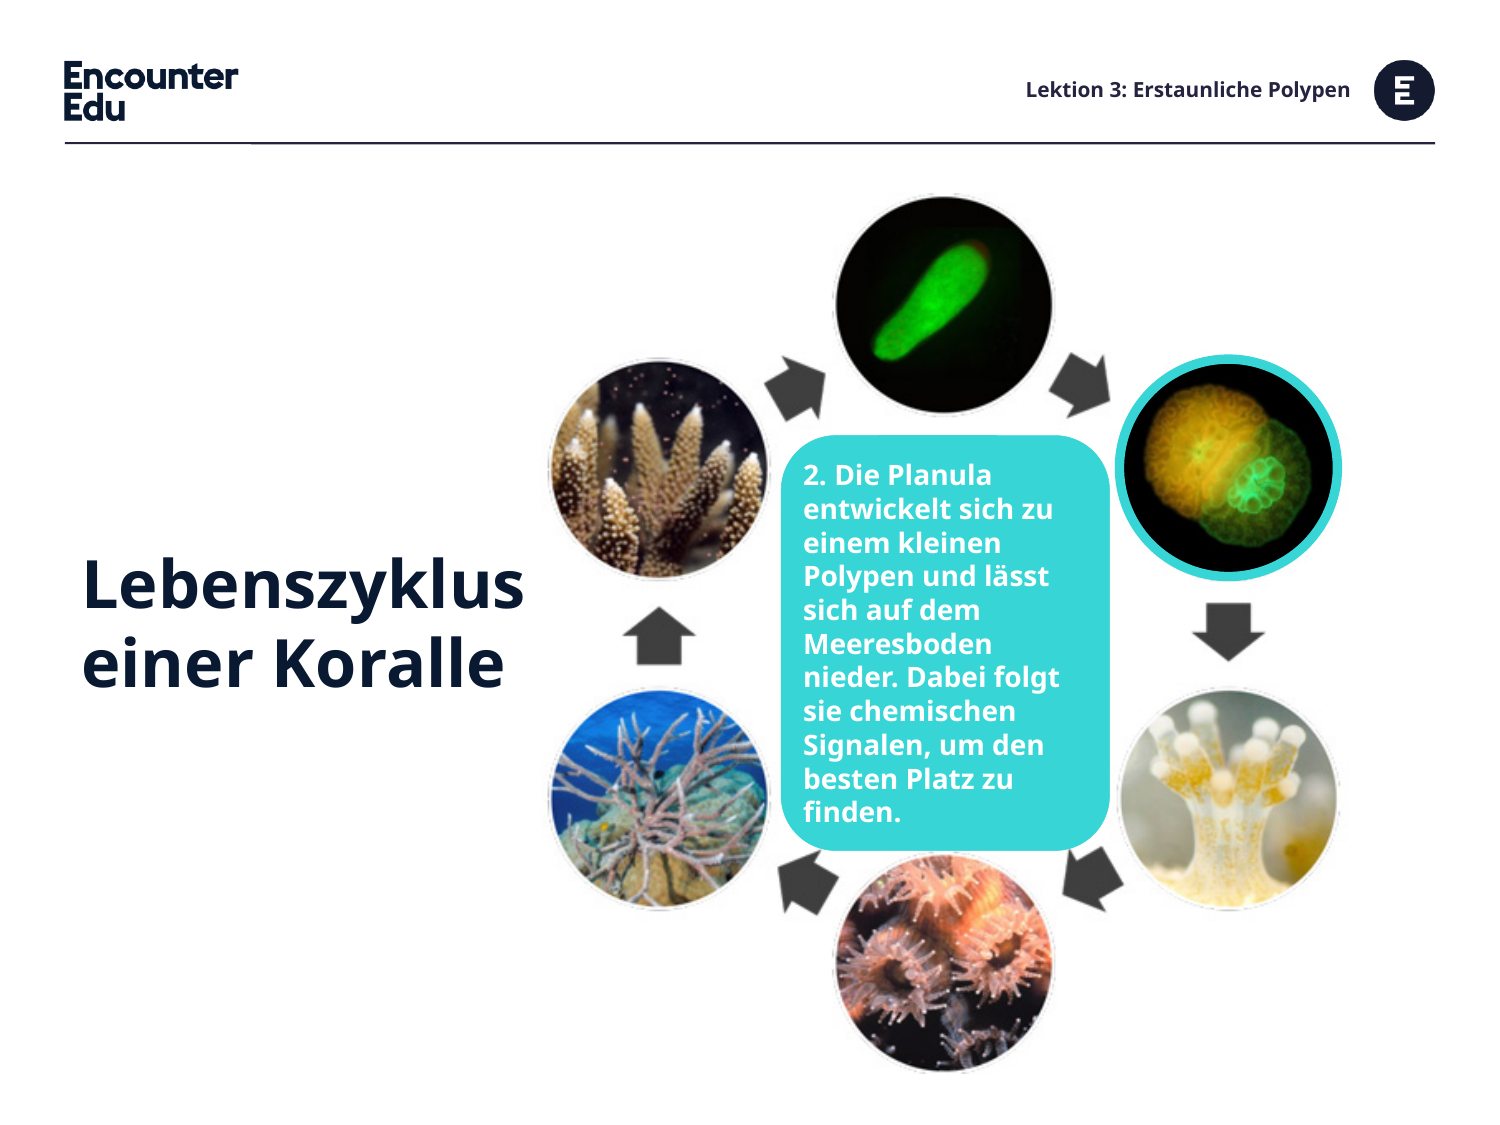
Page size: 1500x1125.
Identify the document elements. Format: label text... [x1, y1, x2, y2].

picture [1372, 58, 1436, 122]
title Lektion 3: Erstaunliche Polypen [749, 67, 1359, 114]
picture [60, 59, 243, 122]
text_box Lebenszyklus einer Koralle [73, 533, 408, 709]
picture [408, 192, 1477, 1075]
